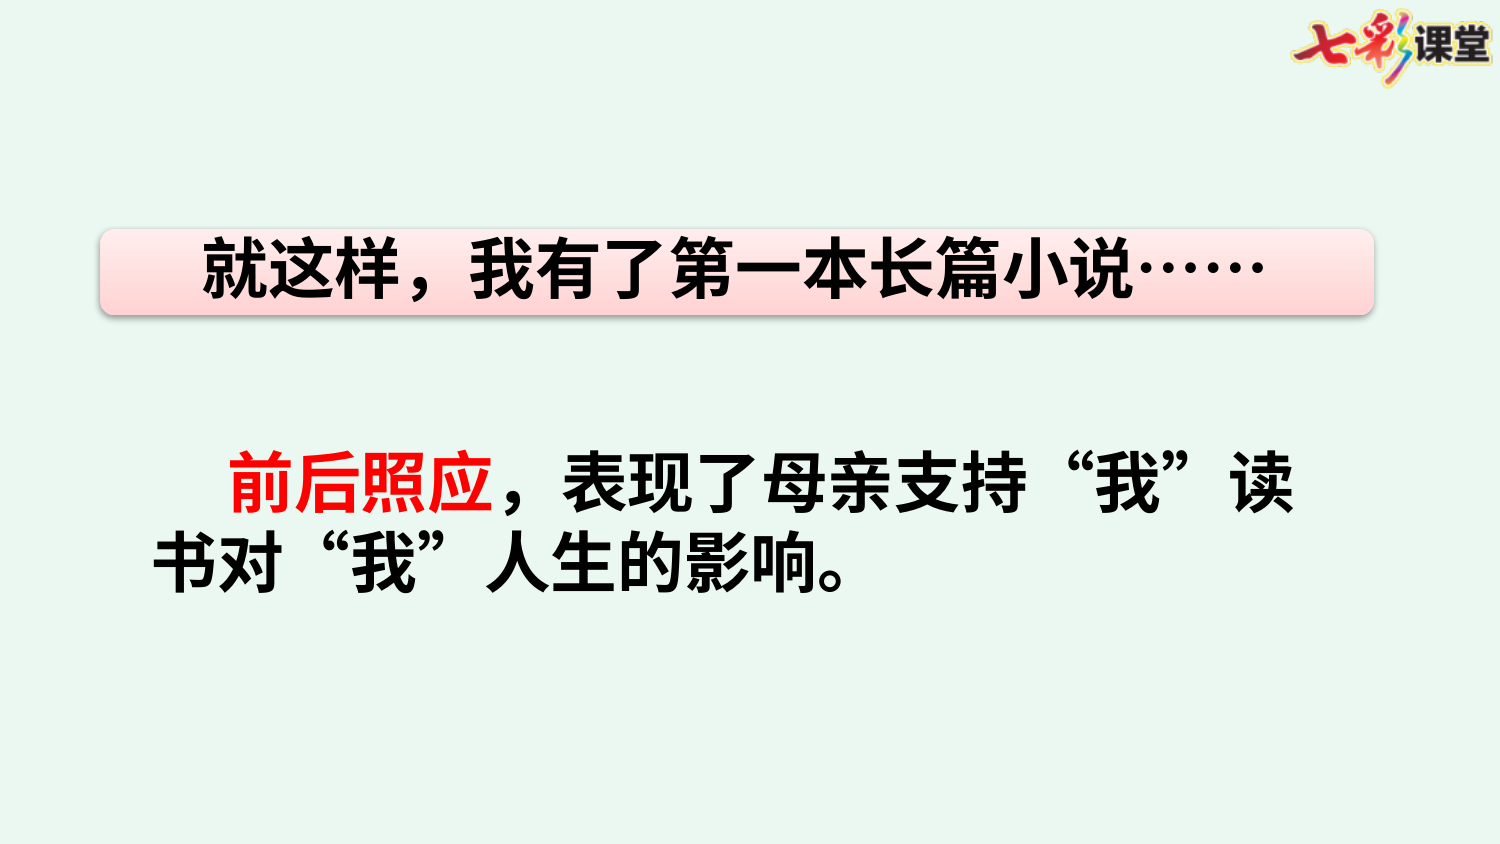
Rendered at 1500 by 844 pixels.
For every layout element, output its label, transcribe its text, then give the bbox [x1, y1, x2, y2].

text_box 就这样，我有了第一本长篇小说…… [100, 229, 1374, 316]
text_box 前后照应，表现了母亲支持“我”读书对“我”人生的影响。 [135, 433, 1362, 609]
picture [1289, 8, 1495, 89]
